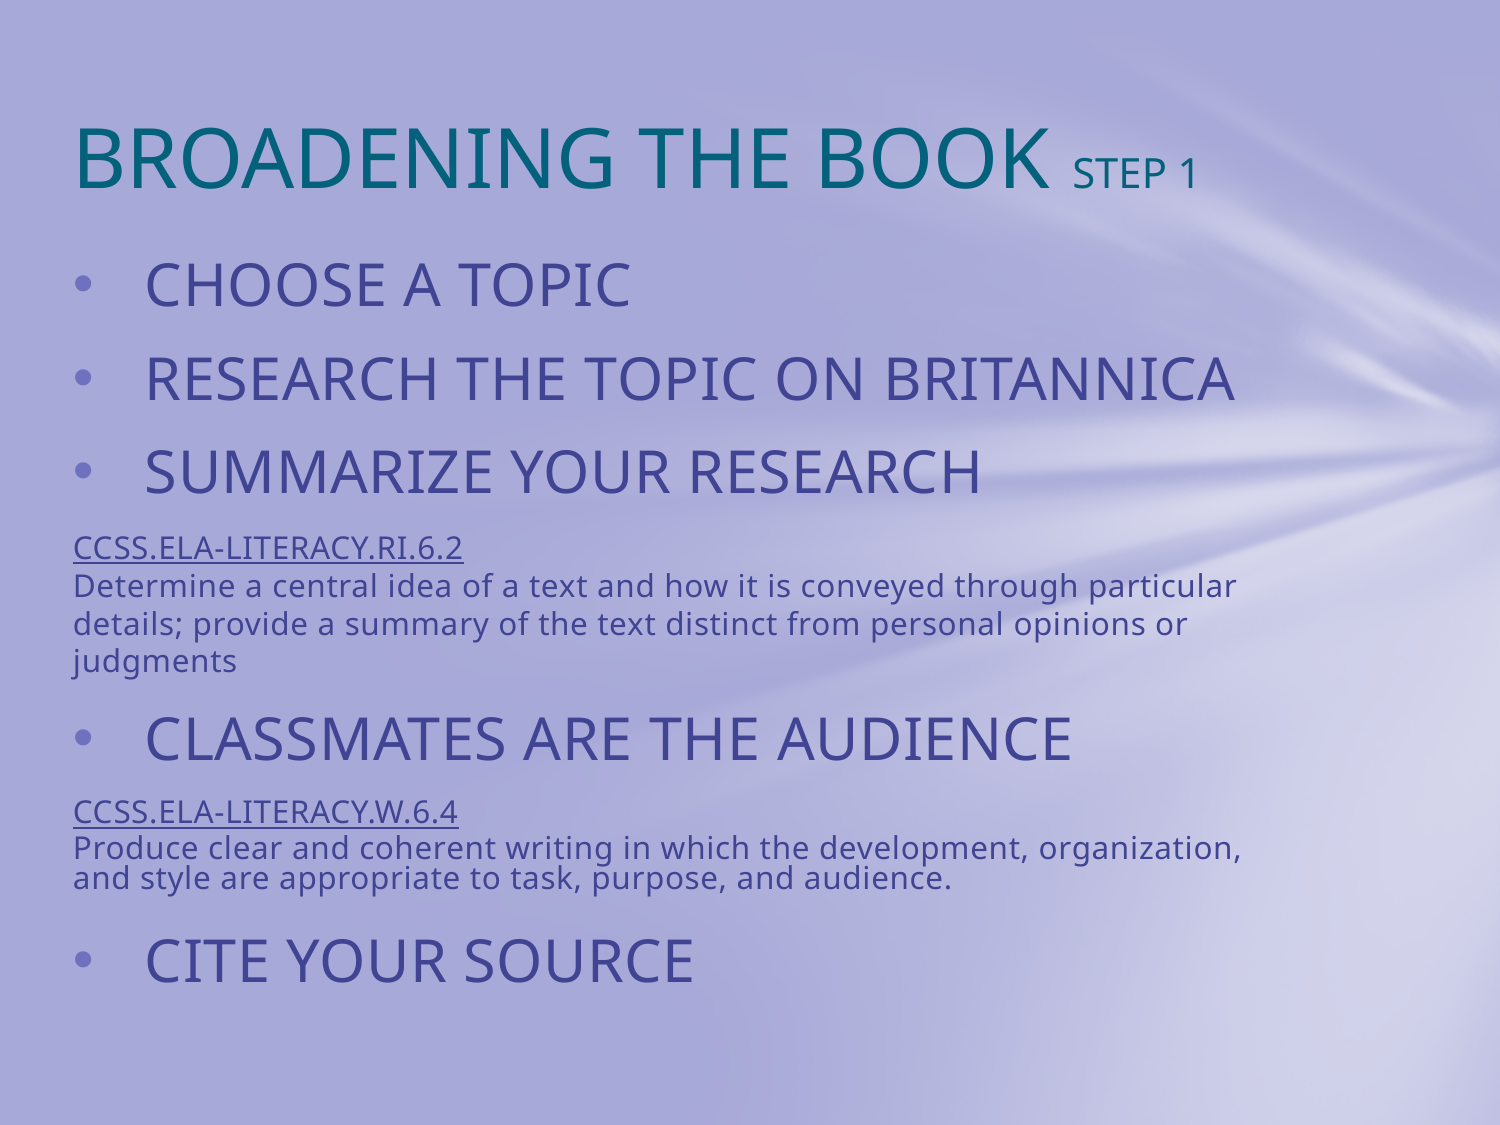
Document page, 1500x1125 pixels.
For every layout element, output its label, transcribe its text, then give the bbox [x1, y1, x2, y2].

title BROADENING THE BOOK STEP 1 [57, 37, 1318, 213]
list CHOOSE A TOPIC RESEARCH THE TOPIC ON BRITANNICA SUMMARIZE YOUR RESEARCH CCSS.ELA-LITERACY.RI.6.2 Determine a central idea of a text and how it is conveyed through particular details; provide a summary of the text distinct from personal opinions or judgments CLASSMATES ARE THE AUDIENCE CCSS.ELA-LITERACY.W.6.4 Produce clear and coherent writing in which the development, organization, and style are appropriate to task, purpose, and audience. CITE YOUR SOURCE [57, 239, 1318, 1015]
